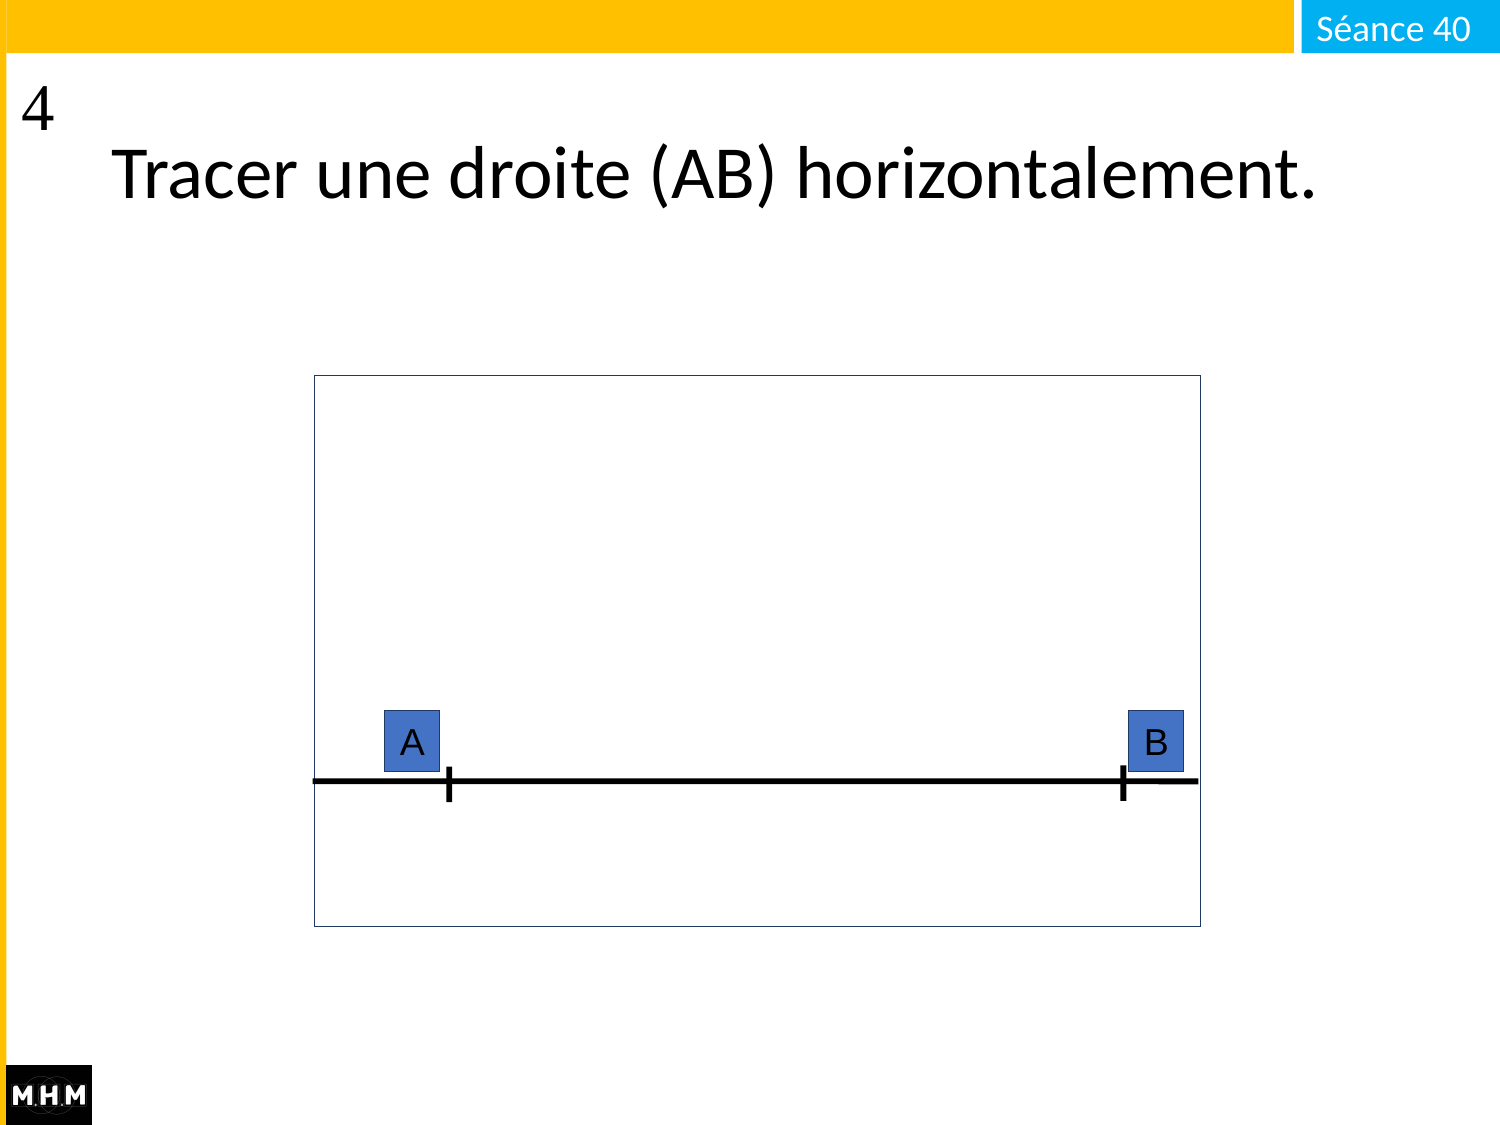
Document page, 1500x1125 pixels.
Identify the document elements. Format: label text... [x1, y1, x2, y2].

text_box Tracer une droite (AB) horizontalement. [96, 60, 1422, 278]
picture [6, 1065, 92, 1125]
text_box A [384, 710, 440, 772]
text_box B [1128, 710, 1184, 772]
text_box [314, 375, 1201, 927]
